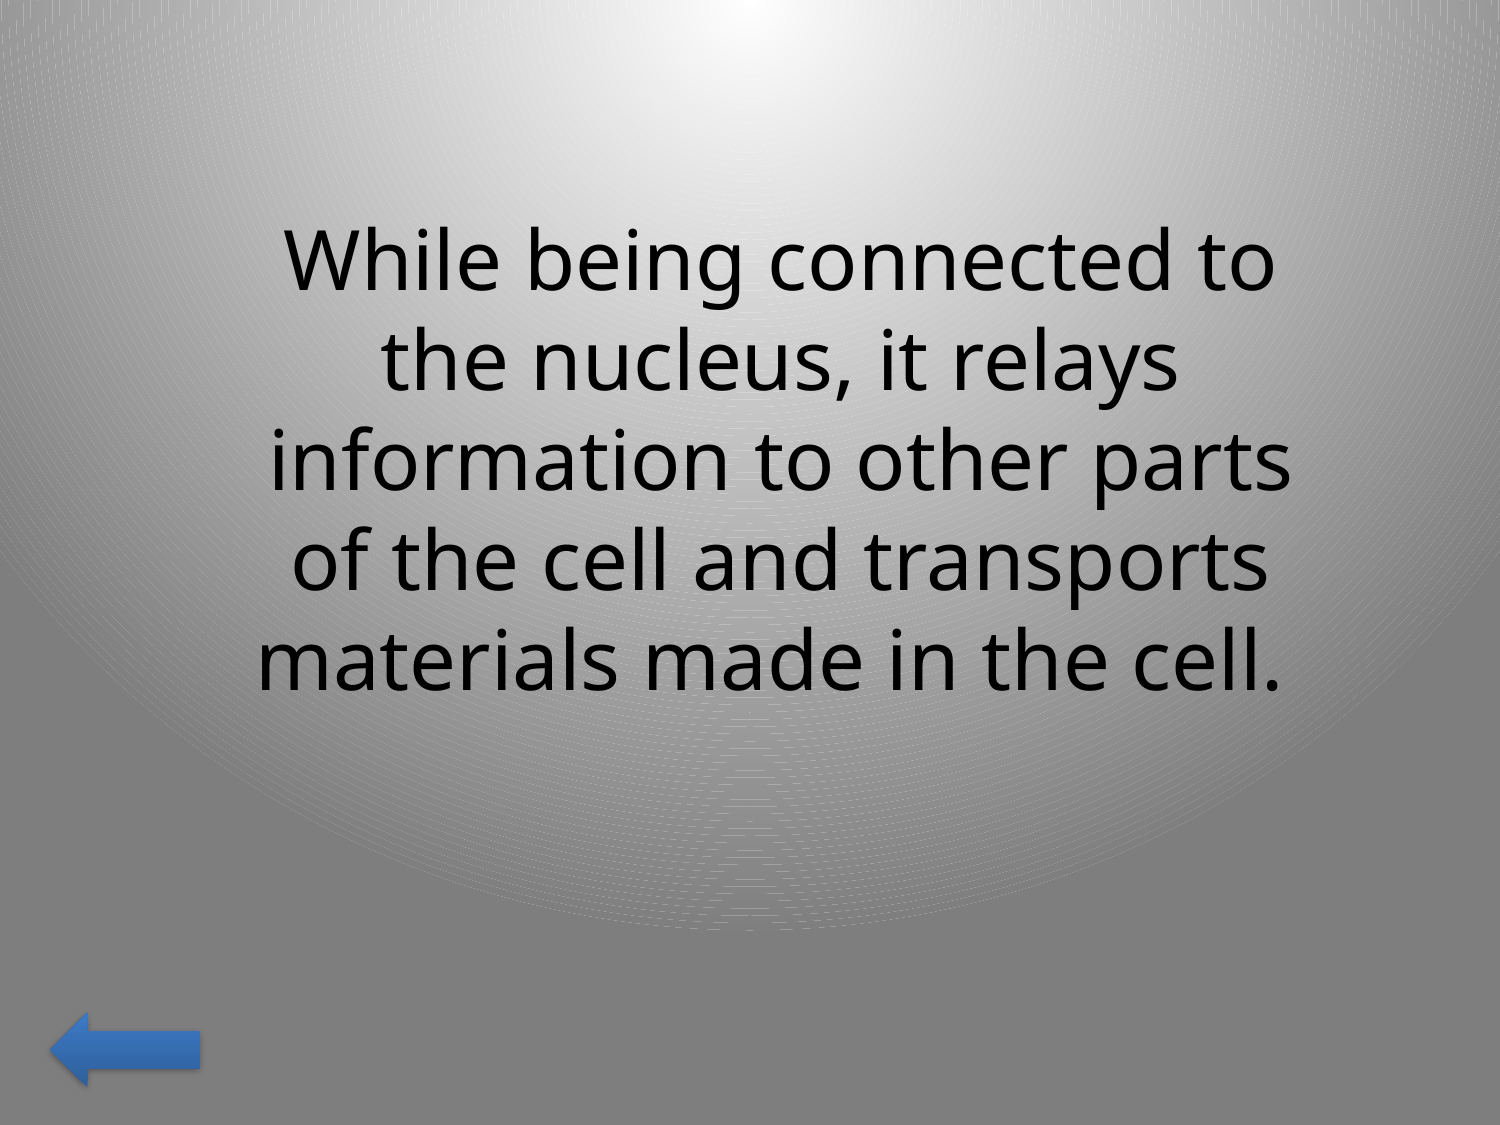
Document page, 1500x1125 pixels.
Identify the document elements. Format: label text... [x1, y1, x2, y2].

text_box [49, 1012, 200, 1088]
text_box While being connected to the nucleus, it relays information to other parts of the cell and transports materials made in the cell. [224, 200, 1338, 715]
